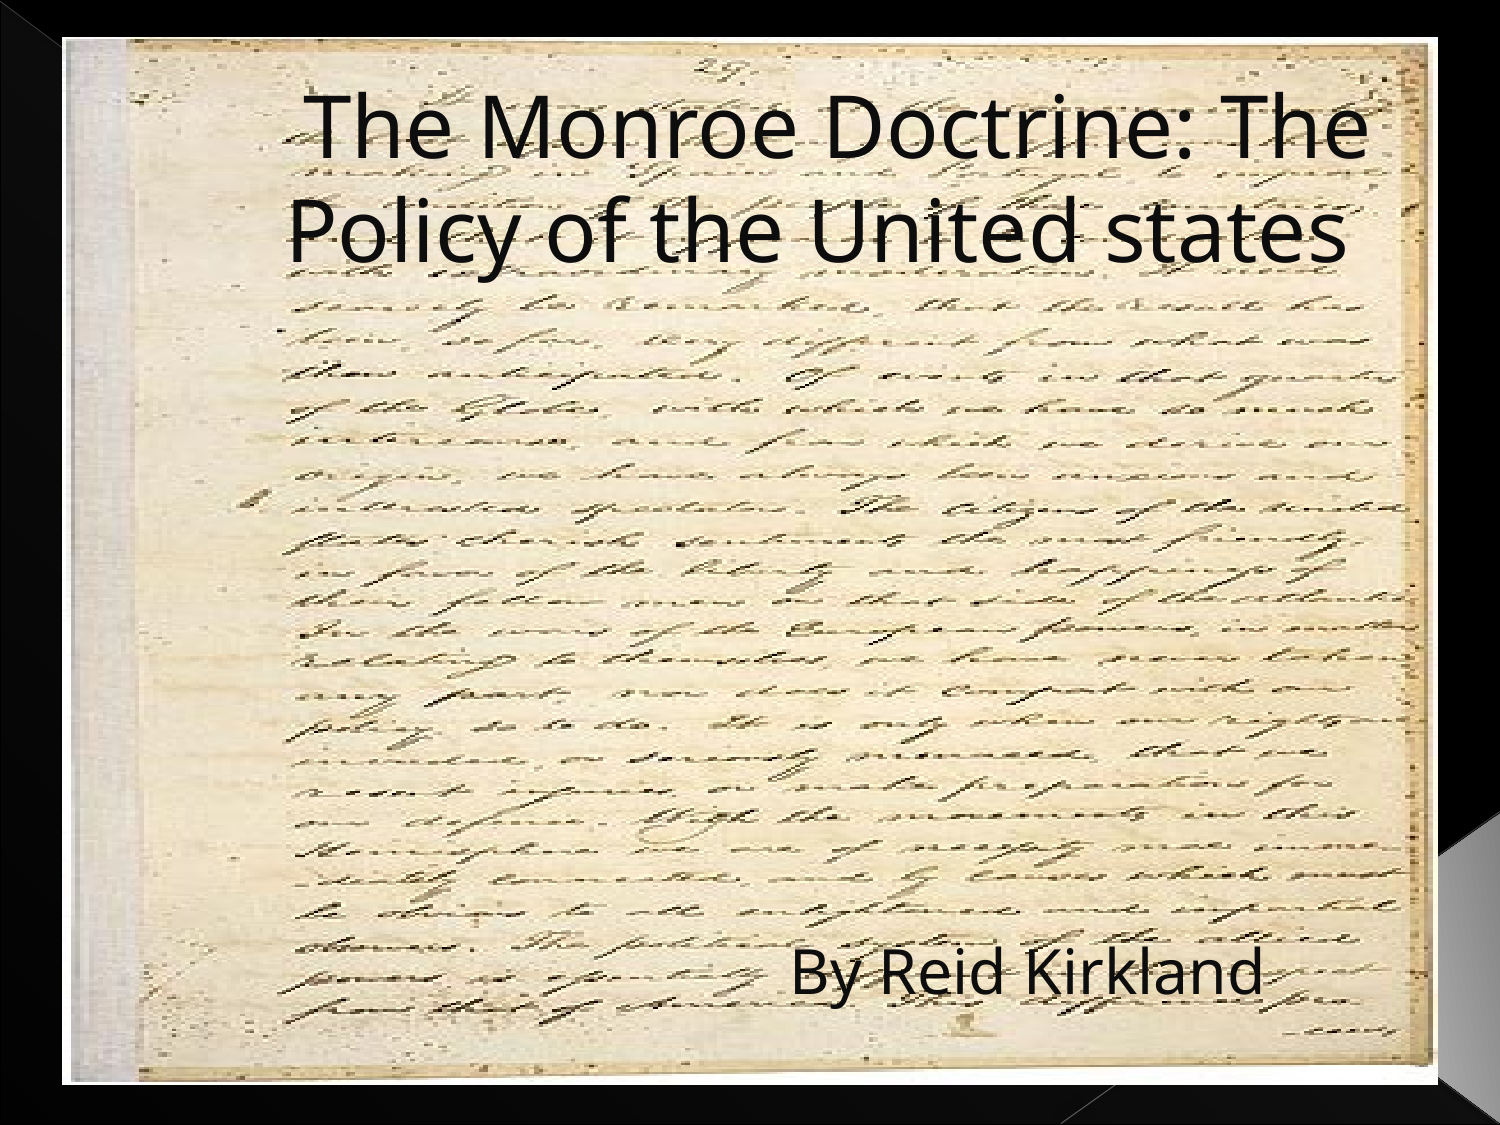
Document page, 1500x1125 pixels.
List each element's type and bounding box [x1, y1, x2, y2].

picture [62, 37, 1438, 1085]
